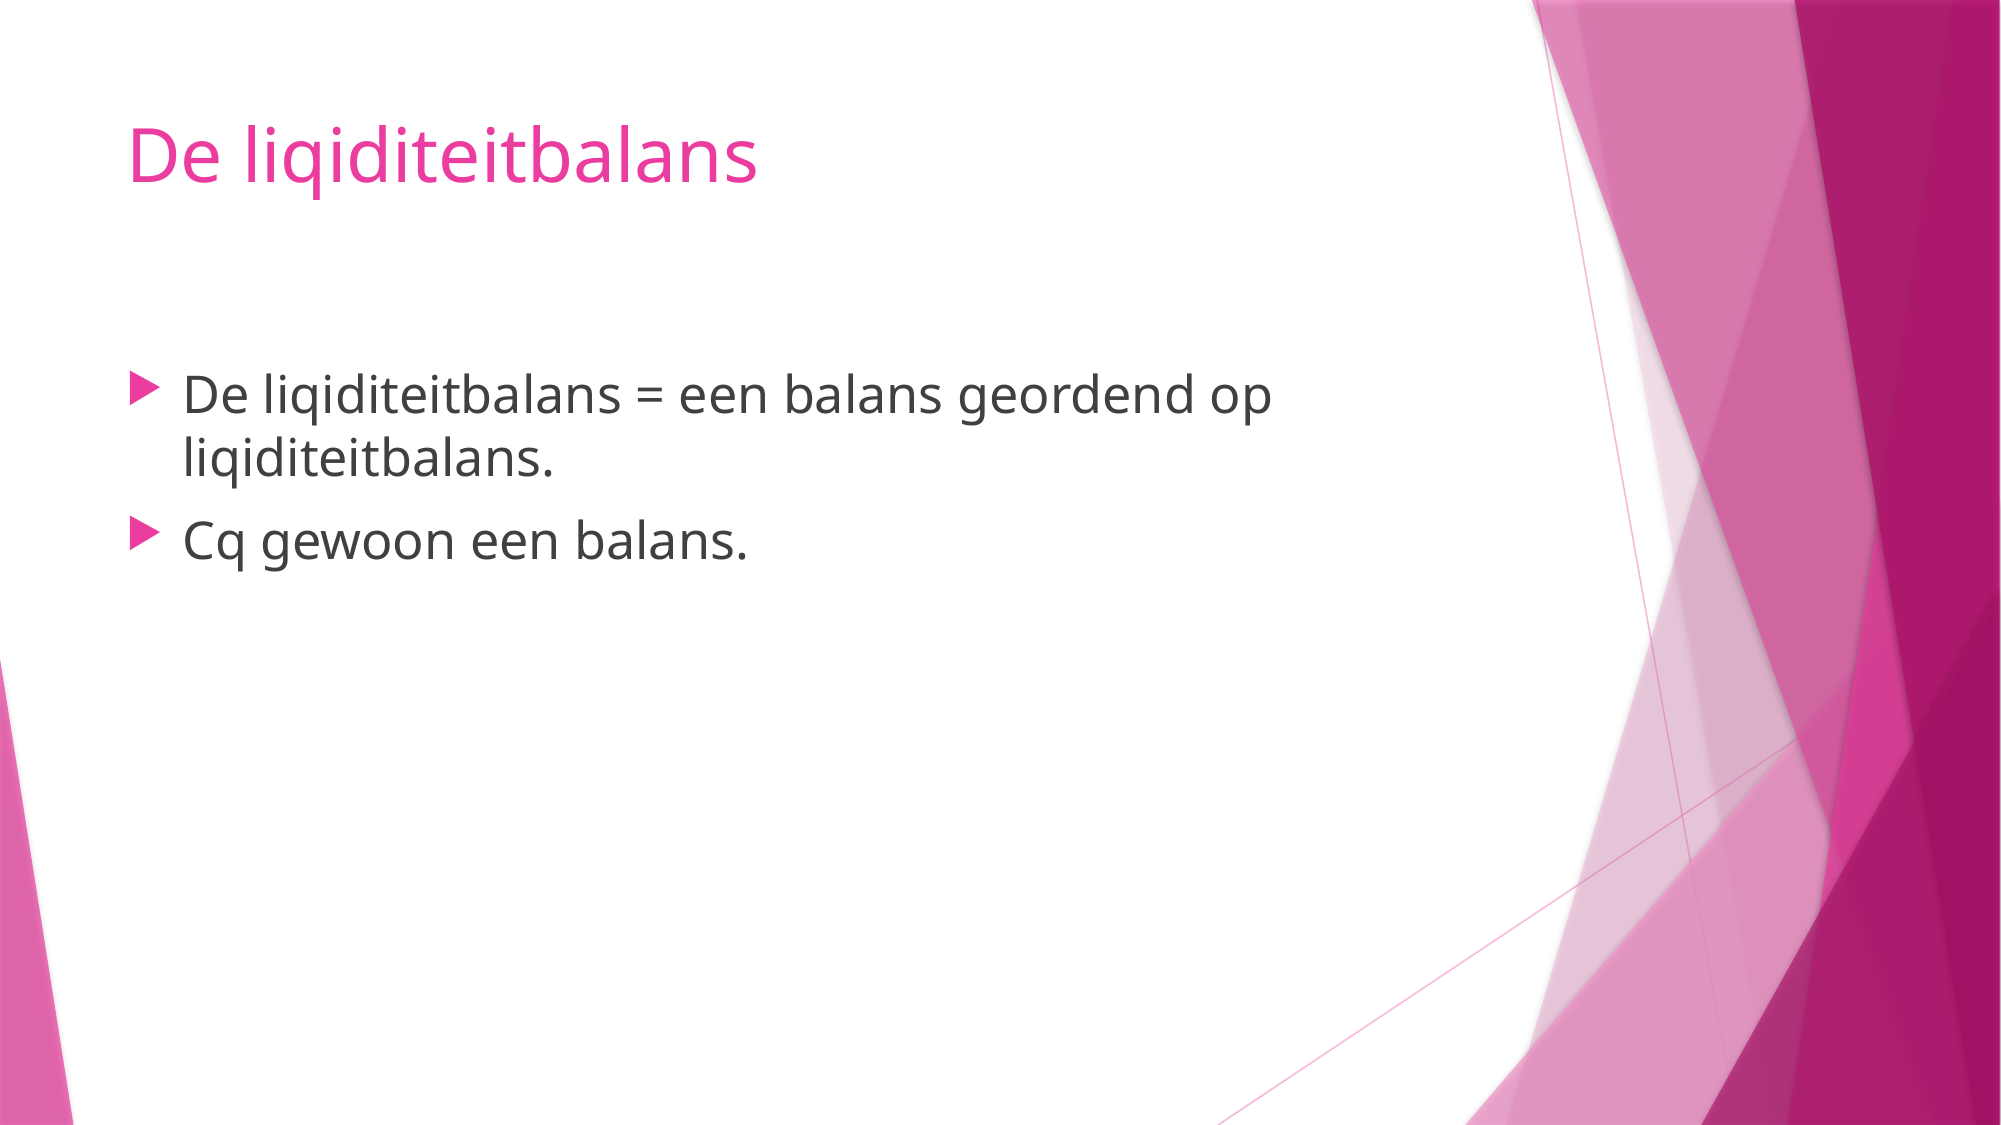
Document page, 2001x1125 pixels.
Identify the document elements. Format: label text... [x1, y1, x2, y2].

list De liqiditeitbalans = een balans geordend op liqiditeitbalans. Cq gewoon een balans. [111, 354, 1522, 992]
title De liqiditeitbalans [111, 99, 1522, 317]
